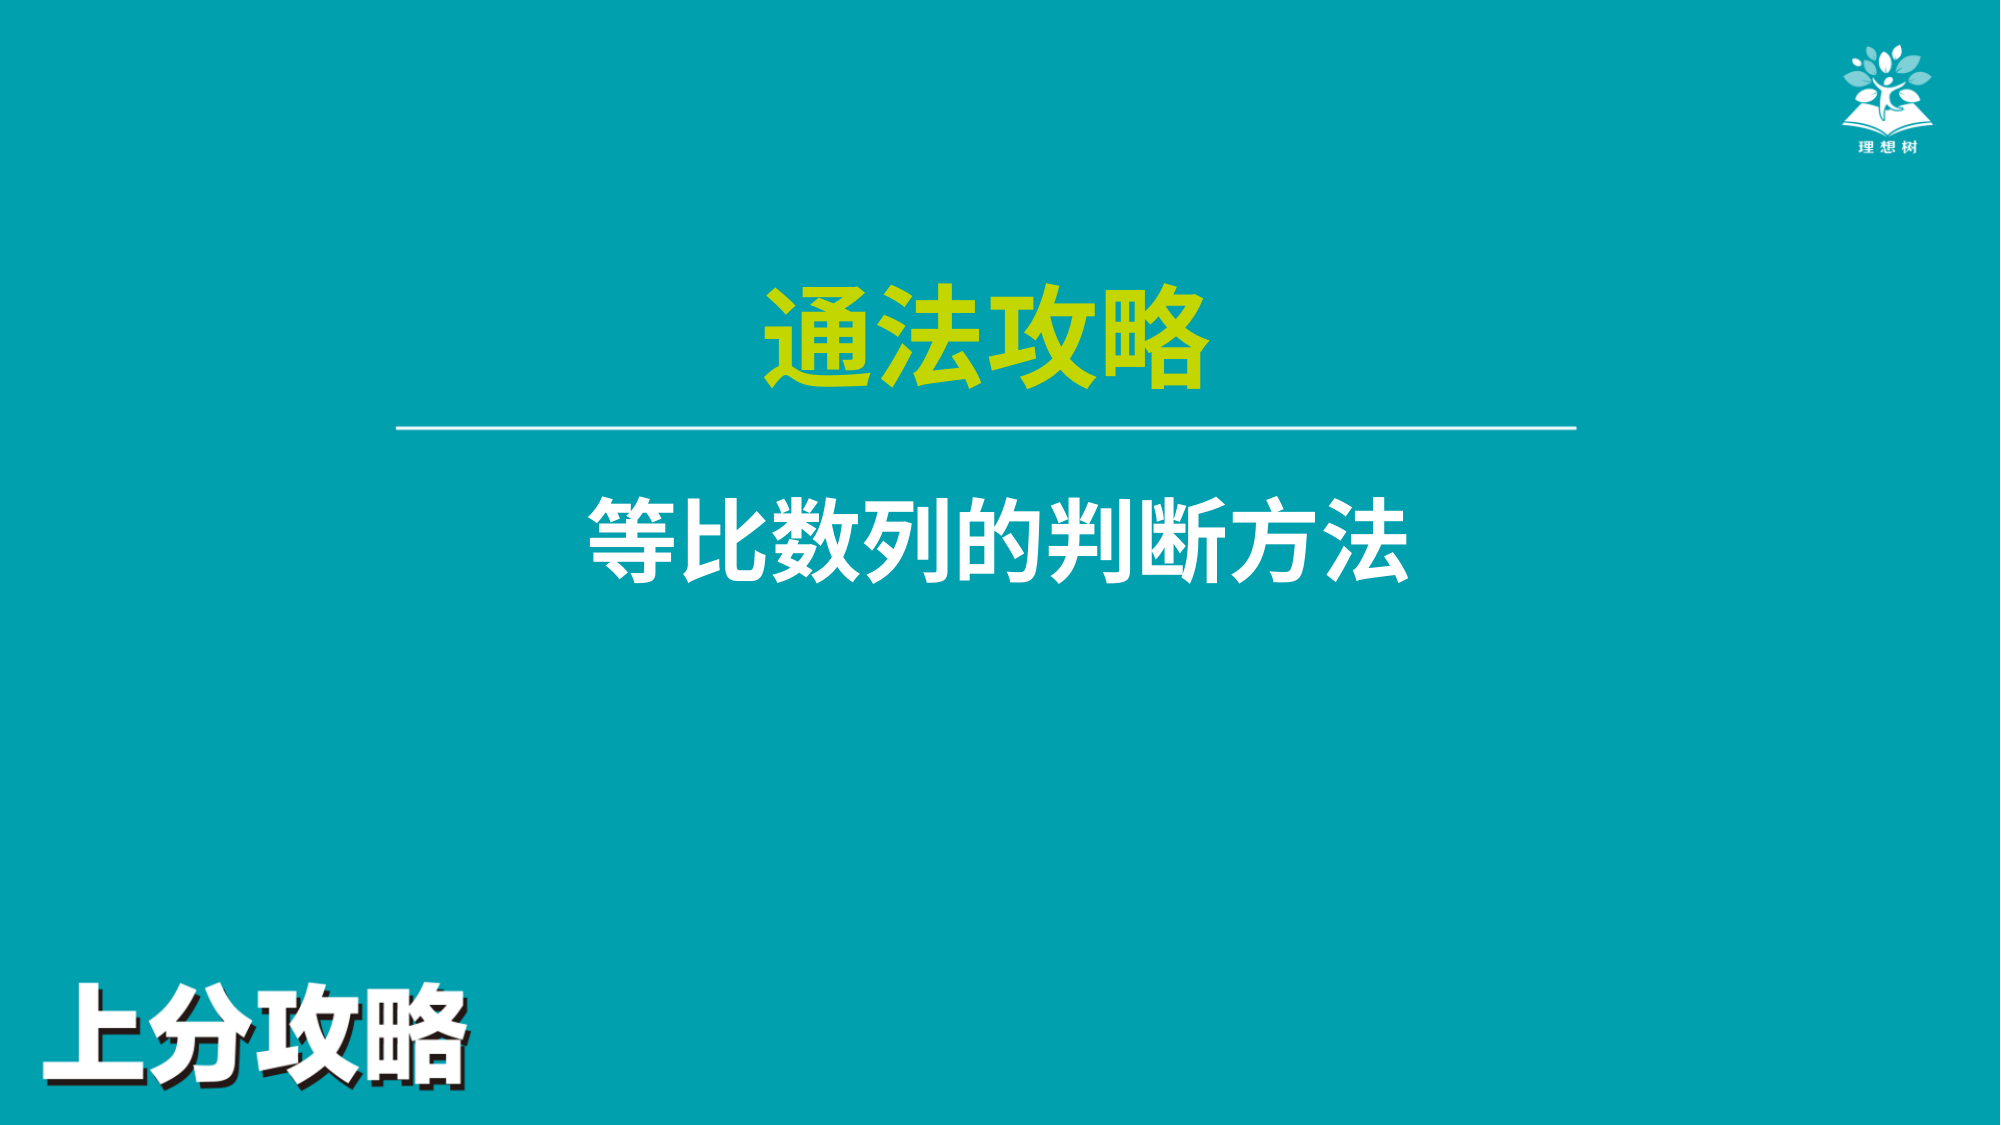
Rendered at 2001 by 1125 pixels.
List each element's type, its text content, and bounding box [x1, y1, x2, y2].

text_box 等比数列的判断方法 [0, 472, 2000, 603]
text_box 通法攻略 [395, 253, 1577, 413]
picture [0, 0, 2000, 472]
picture [0, 603, 2000, 1125]
